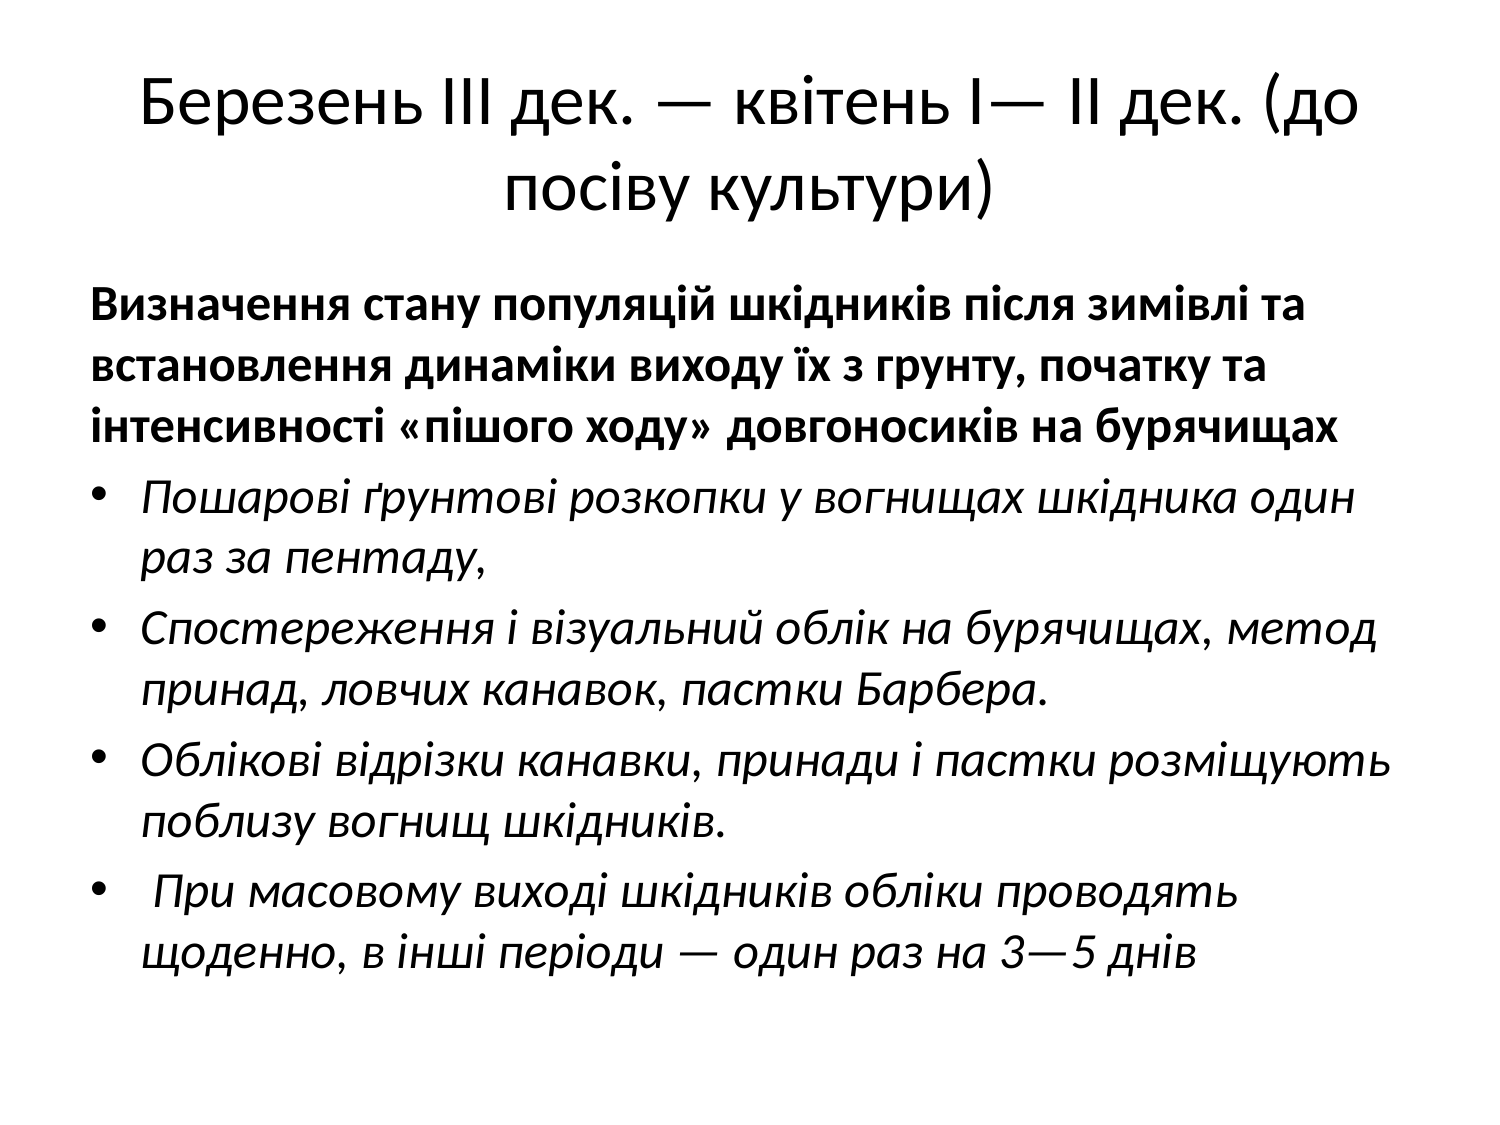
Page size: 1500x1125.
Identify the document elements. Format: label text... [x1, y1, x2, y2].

title Березень III дек. — квітень І— II дек. (до посіву культури) [75, 45, 1425, 233]
list Визначення стану популяцій шкідників після зимівлі та встановлення динаміки виходу їх з грунту, початку та інтенсивності «пішого ходу» довгоносиків на бурячищах Пошарові ґрунтові розкопки у вогнищах шкідника один раз за пентаду, Спостереження і візуальний облік на бурячищах, метод принад, ловчих канавок, пастки Барбера. Облікові відрізки канавки, принади і пастки розміщують поблизу вогнищ шкідників. При масовому виході шкідників обліки проводять щоденно, в інші періоди — один раз на 3—5 днів [75, 262, 1425, 1005]
